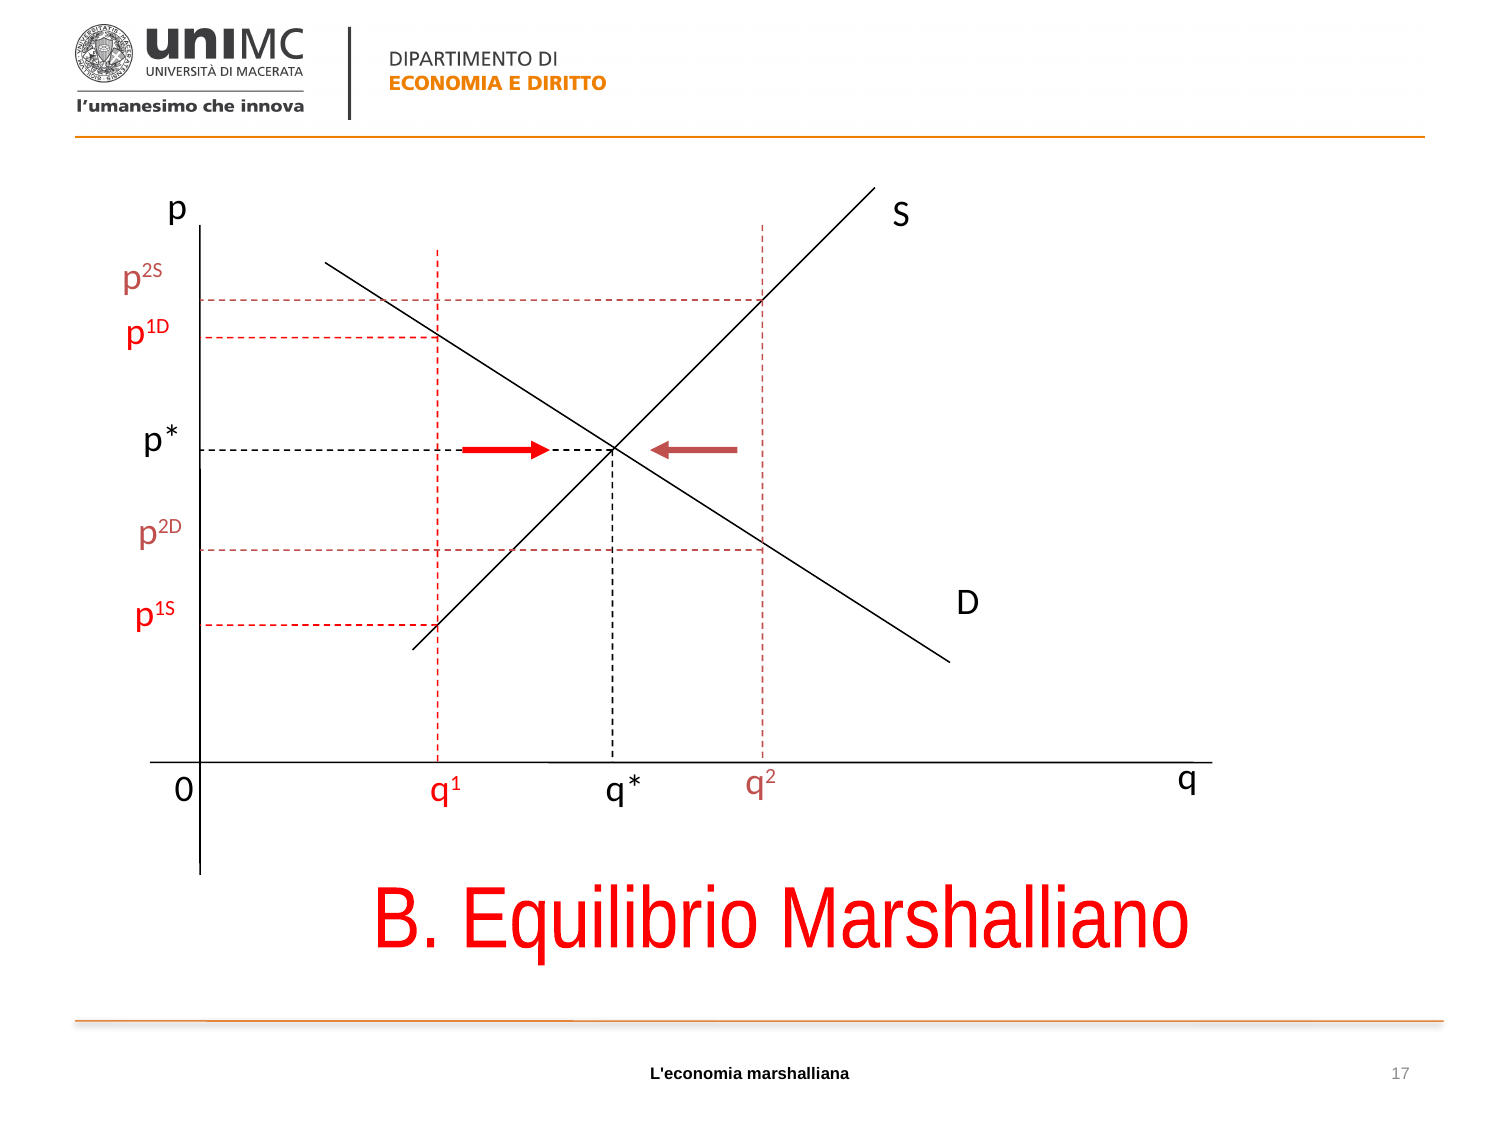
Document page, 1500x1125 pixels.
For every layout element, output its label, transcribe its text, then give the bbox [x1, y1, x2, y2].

text_box D [941, 569, 995, 629]
picture [75, 24, 1425, 138]
text_box p1S [119, 581, 191, 642]
text_box [462, 443, 550, 457]
text_box 0 [159, 756, 209, 816]
text_box p2D [123, 499, 198, 560]
text_box p* [128, 406, 197, 467]
text_box [649, 443, 738, 457]
slide_number 17 [1074, 1042, 1425, 1103]
text_box p2S [107, 244, 178, 304]
footer L'economia marshalliana [512, 1042, 988, 1103]
text_box S [877, 181, 925, 242]
text_box p [152, 174, 203, 235]
text_box q1 [415, 756, 476, 817]
text_box q2 [730, 749, 792, 810]
text_box q [1162, 744, 1213, 804]
text_box q* [590, 756, 659, 817]
text_box p1D [110, 299, 185, 360]
